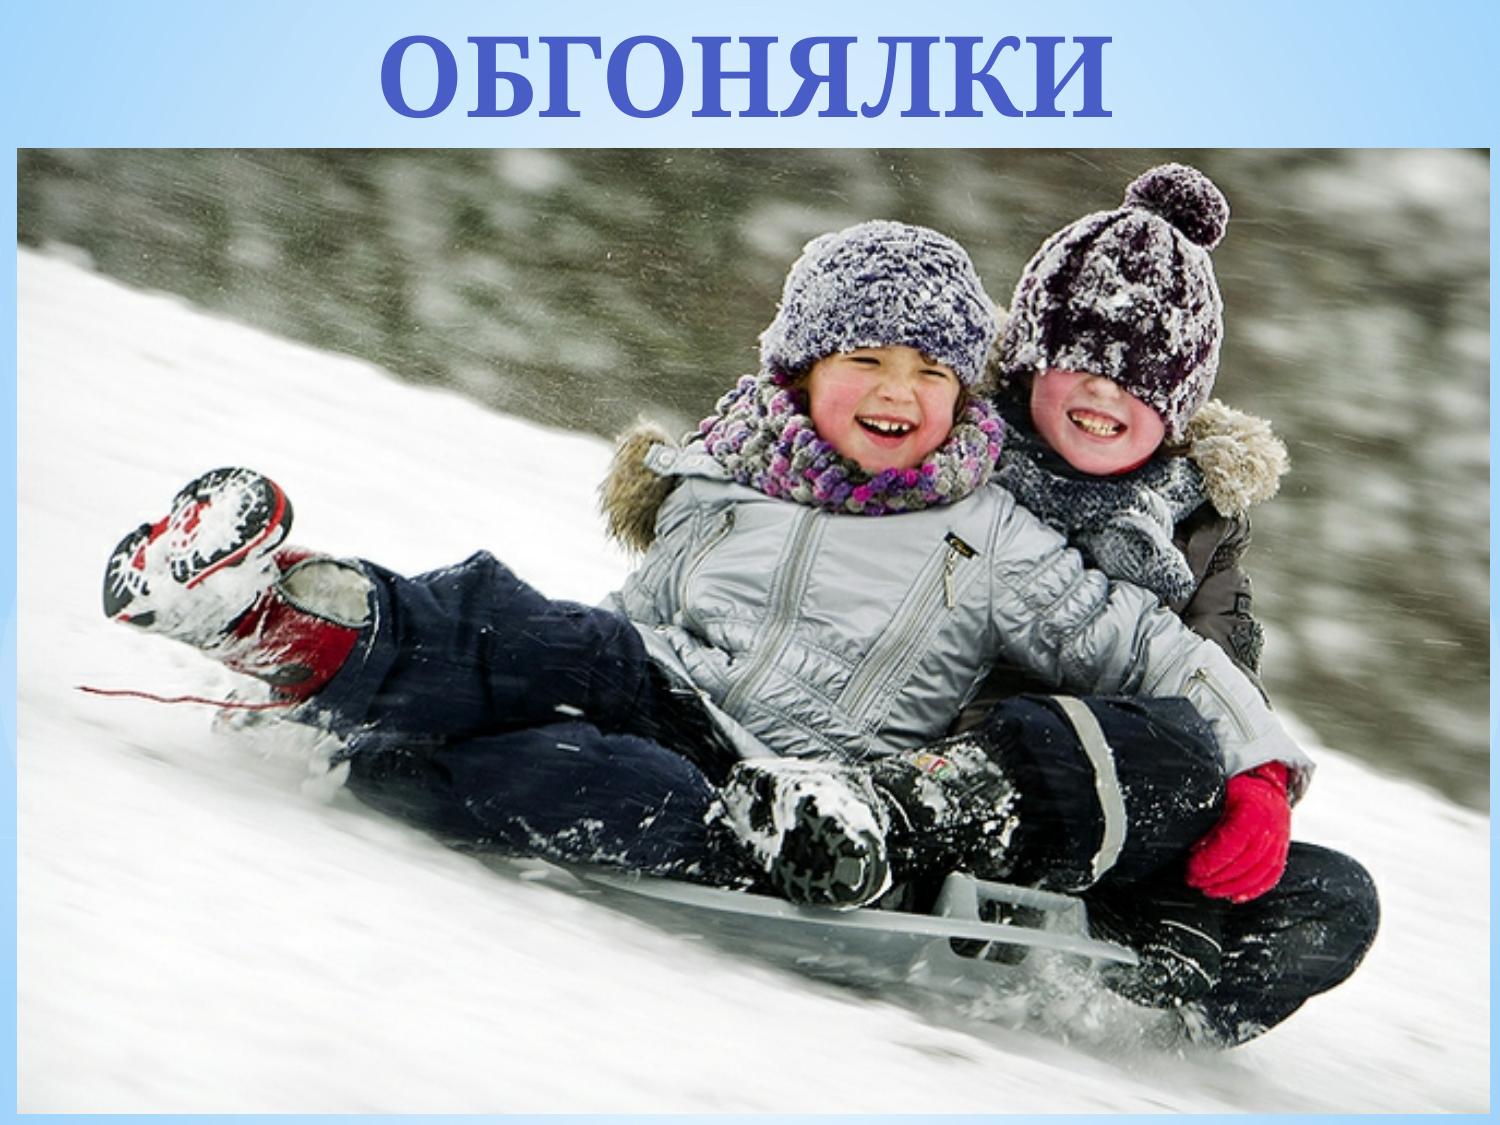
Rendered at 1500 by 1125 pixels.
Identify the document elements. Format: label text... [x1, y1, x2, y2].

text_box ОБГОНЯЛКИ [359, 0, 1132, 147]
picture [17, 148, 1491, 1114]
